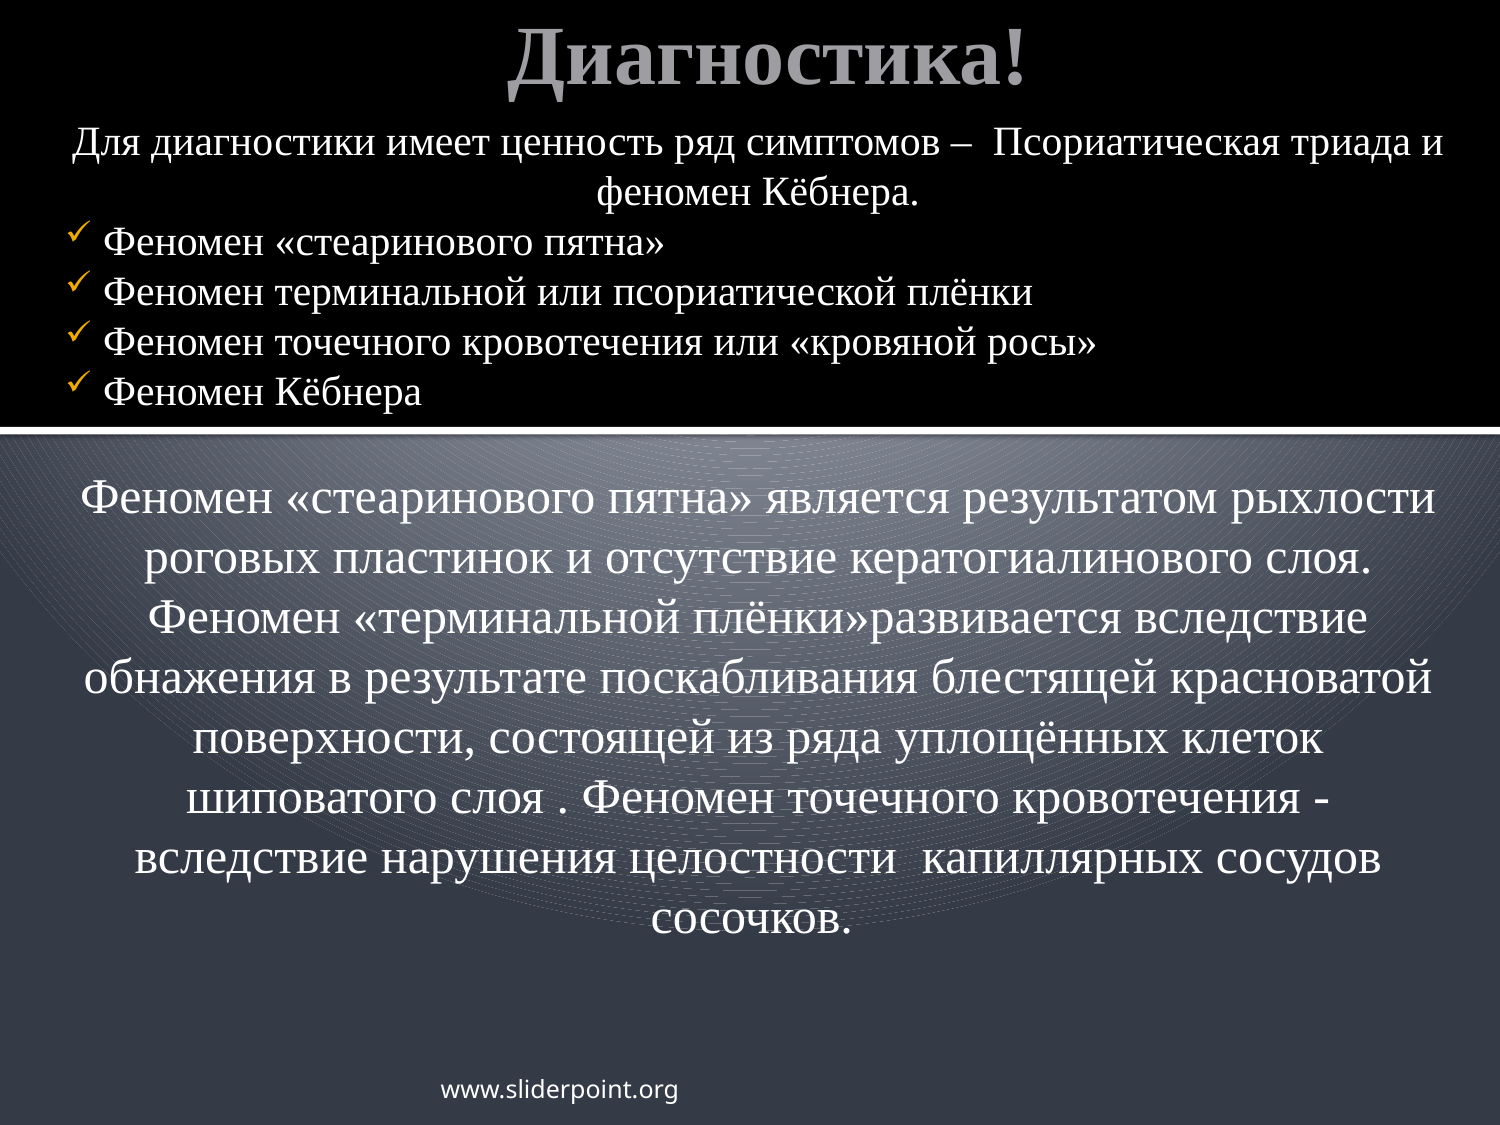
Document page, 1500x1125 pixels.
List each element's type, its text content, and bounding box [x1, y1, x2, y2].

title Диагностика! [112, 0, 1427, 102]
footer www.sliderpoint.org [433, 1062, 1337, 1108]
list Для диагностики имеет ценность ряд симптомов – Псориатическая триада и феномен Кёбнера. Феномен «стеаринового пятна» Феномен терминальной или псориатической плёнки Феномен точечного кровотечения или «кровяной росы» Феномен Кёбнера Феномен «стеаринового пятна» является результатом рыхлости роговых пластинок и отсутствие кератогиалинового слоя. Феномен «терминальной плёнки»развивается вследствие обнажения в результате поскабливания блестящей красноватой поверхности, состоящей из ряда уплощённых клеток шиповатого слоя . Феномен точечного кровотечения - вследствие нарушения целостности капиллярных сосудов сосочков. [41, 113, 1459, 1071]
